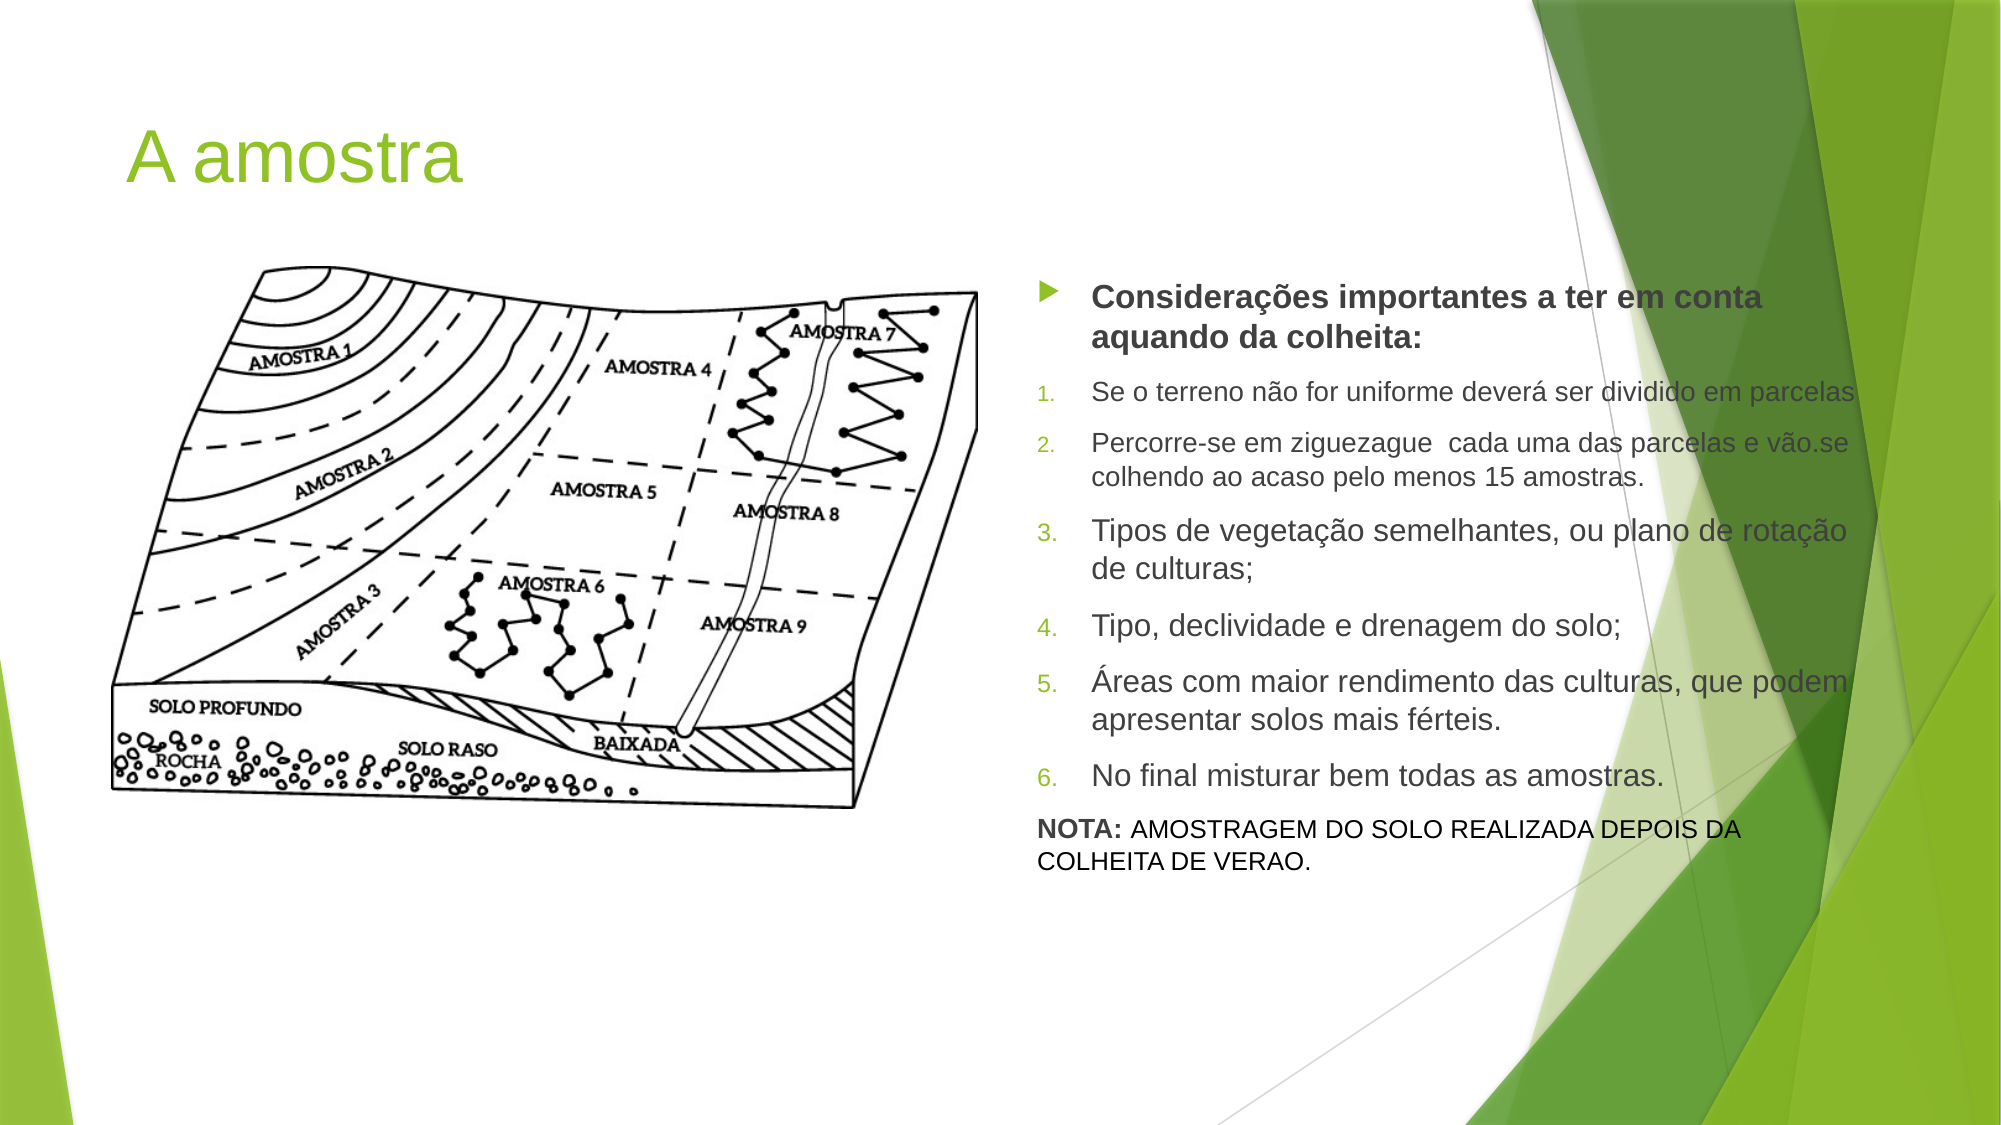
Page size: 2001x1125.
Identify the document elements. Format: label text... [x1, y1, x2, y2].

picture [110, 266, 979, 809]
list Considerações importantes a ter em conta aquando da colheita: Se o terreno não for uniforme deverá ser dividido em parcelas Percorre-se em ziguezague cada uma das parcelas e vão.se colhendo ao acaso pelo menos 15 amostras. Tipos de vegetação semelhantes, ou plano de rotação de culturas; Tipo, declividade e drenagem do solo; Áreas com maior rendimento das culturas, que podem apresentar solos mais férteis. No final misturar bem todas as amostras. NOTA: AMOSTRAGEM DO SOLO REALIZADA DEPOIS DA COLHEITA DE VERAO. [1022, 267, 1889, 896]
title A amostra [111, 99, 1522, 317]
